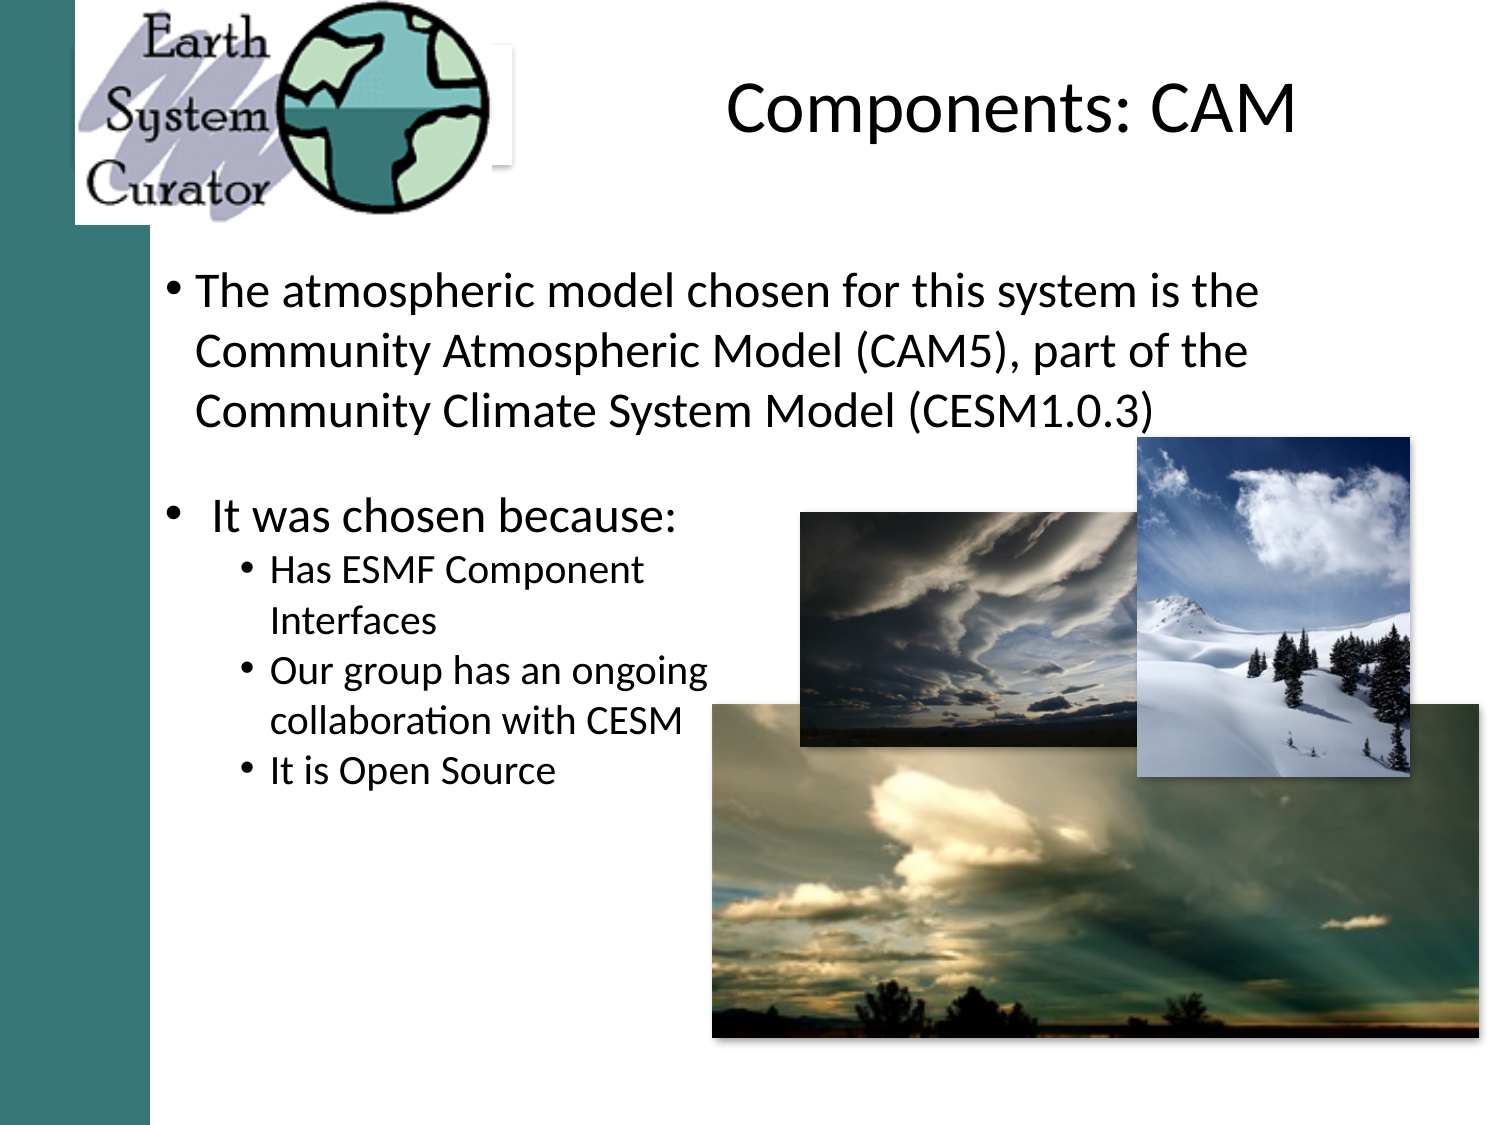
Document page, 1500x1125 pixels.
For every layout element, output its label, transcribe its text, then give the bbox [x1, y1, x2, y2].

title Components: CAM [599, 49, 1426, 156]
text_box It was chosen because: Has ESMF Component Interfaces Our group has an ongoing collaboration with CESM It is Open Source [150, 474, 725, 860]
list The atmospheric model chosen for this system is the Community Atmospheric Model (CAM5), part of the Community Climate System Model (CESM1.0.3) [149, 249, 1438, 476]
picture [712, 437, 1479, 1038]
picture [75, 0, 492, 225]
